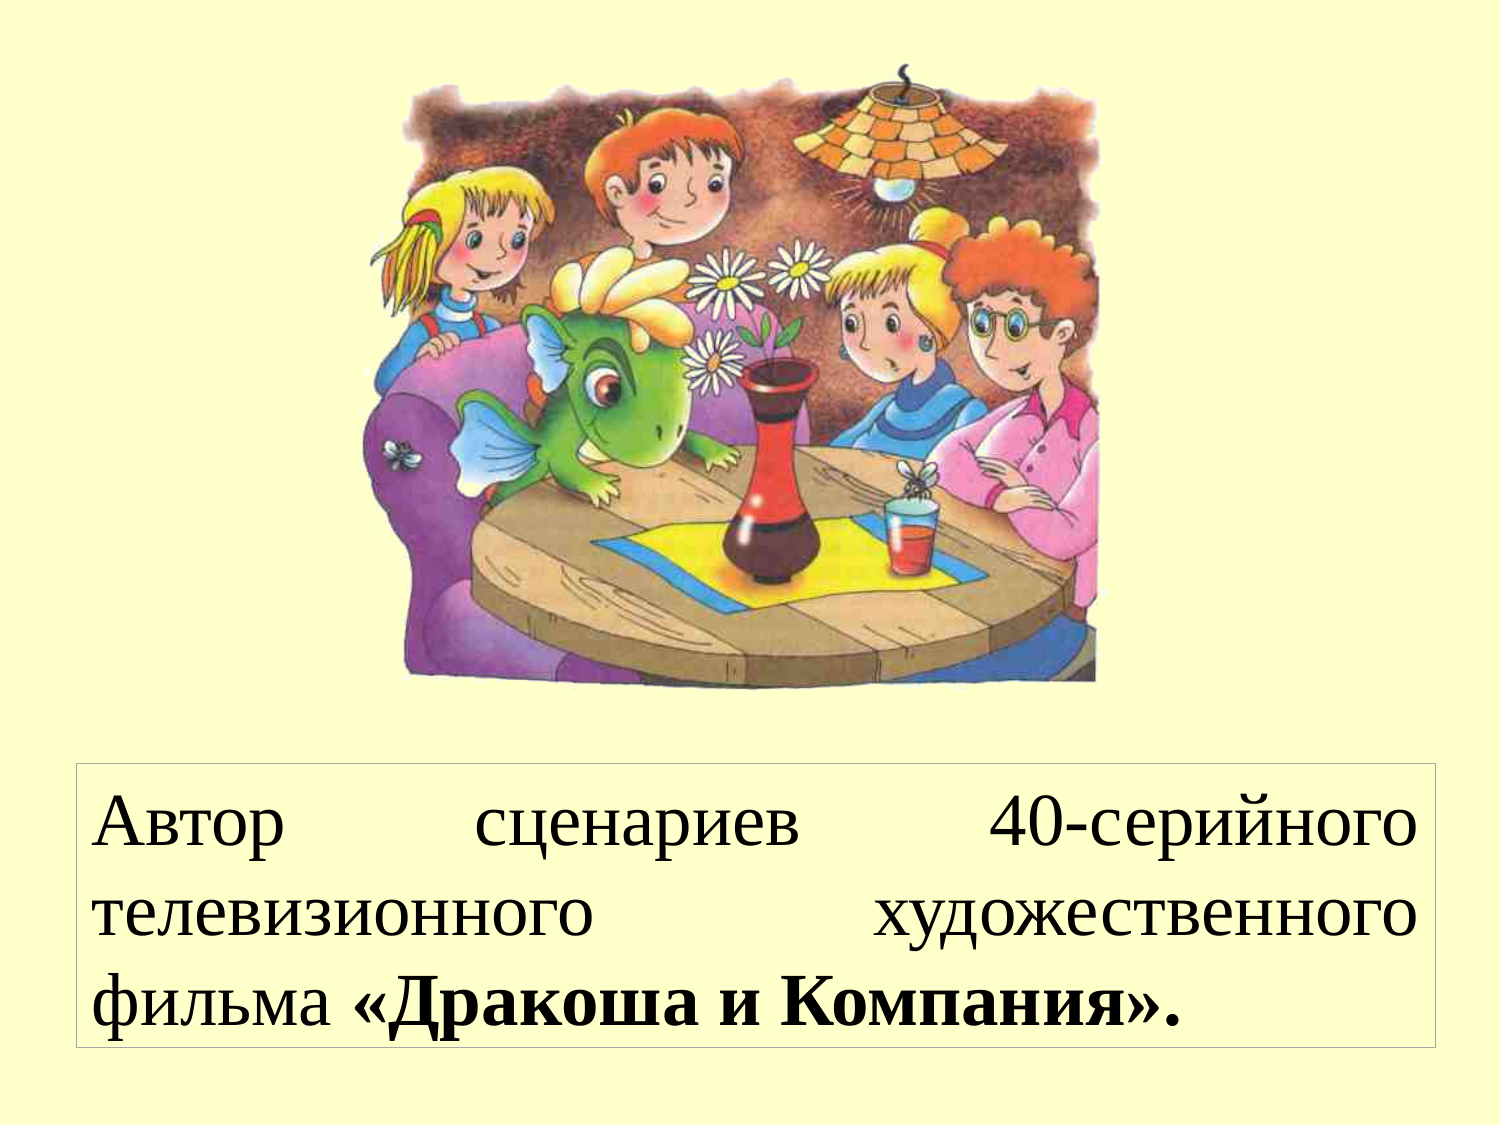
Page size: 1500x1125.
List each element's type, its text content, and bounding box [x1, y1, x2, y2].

picture [359, 54, 1106, 696]
text_box Автор сценариев 40-серийного телевизионного художественного фильма «Дракоша и Компания». [76, 763, 1436, 1048]
